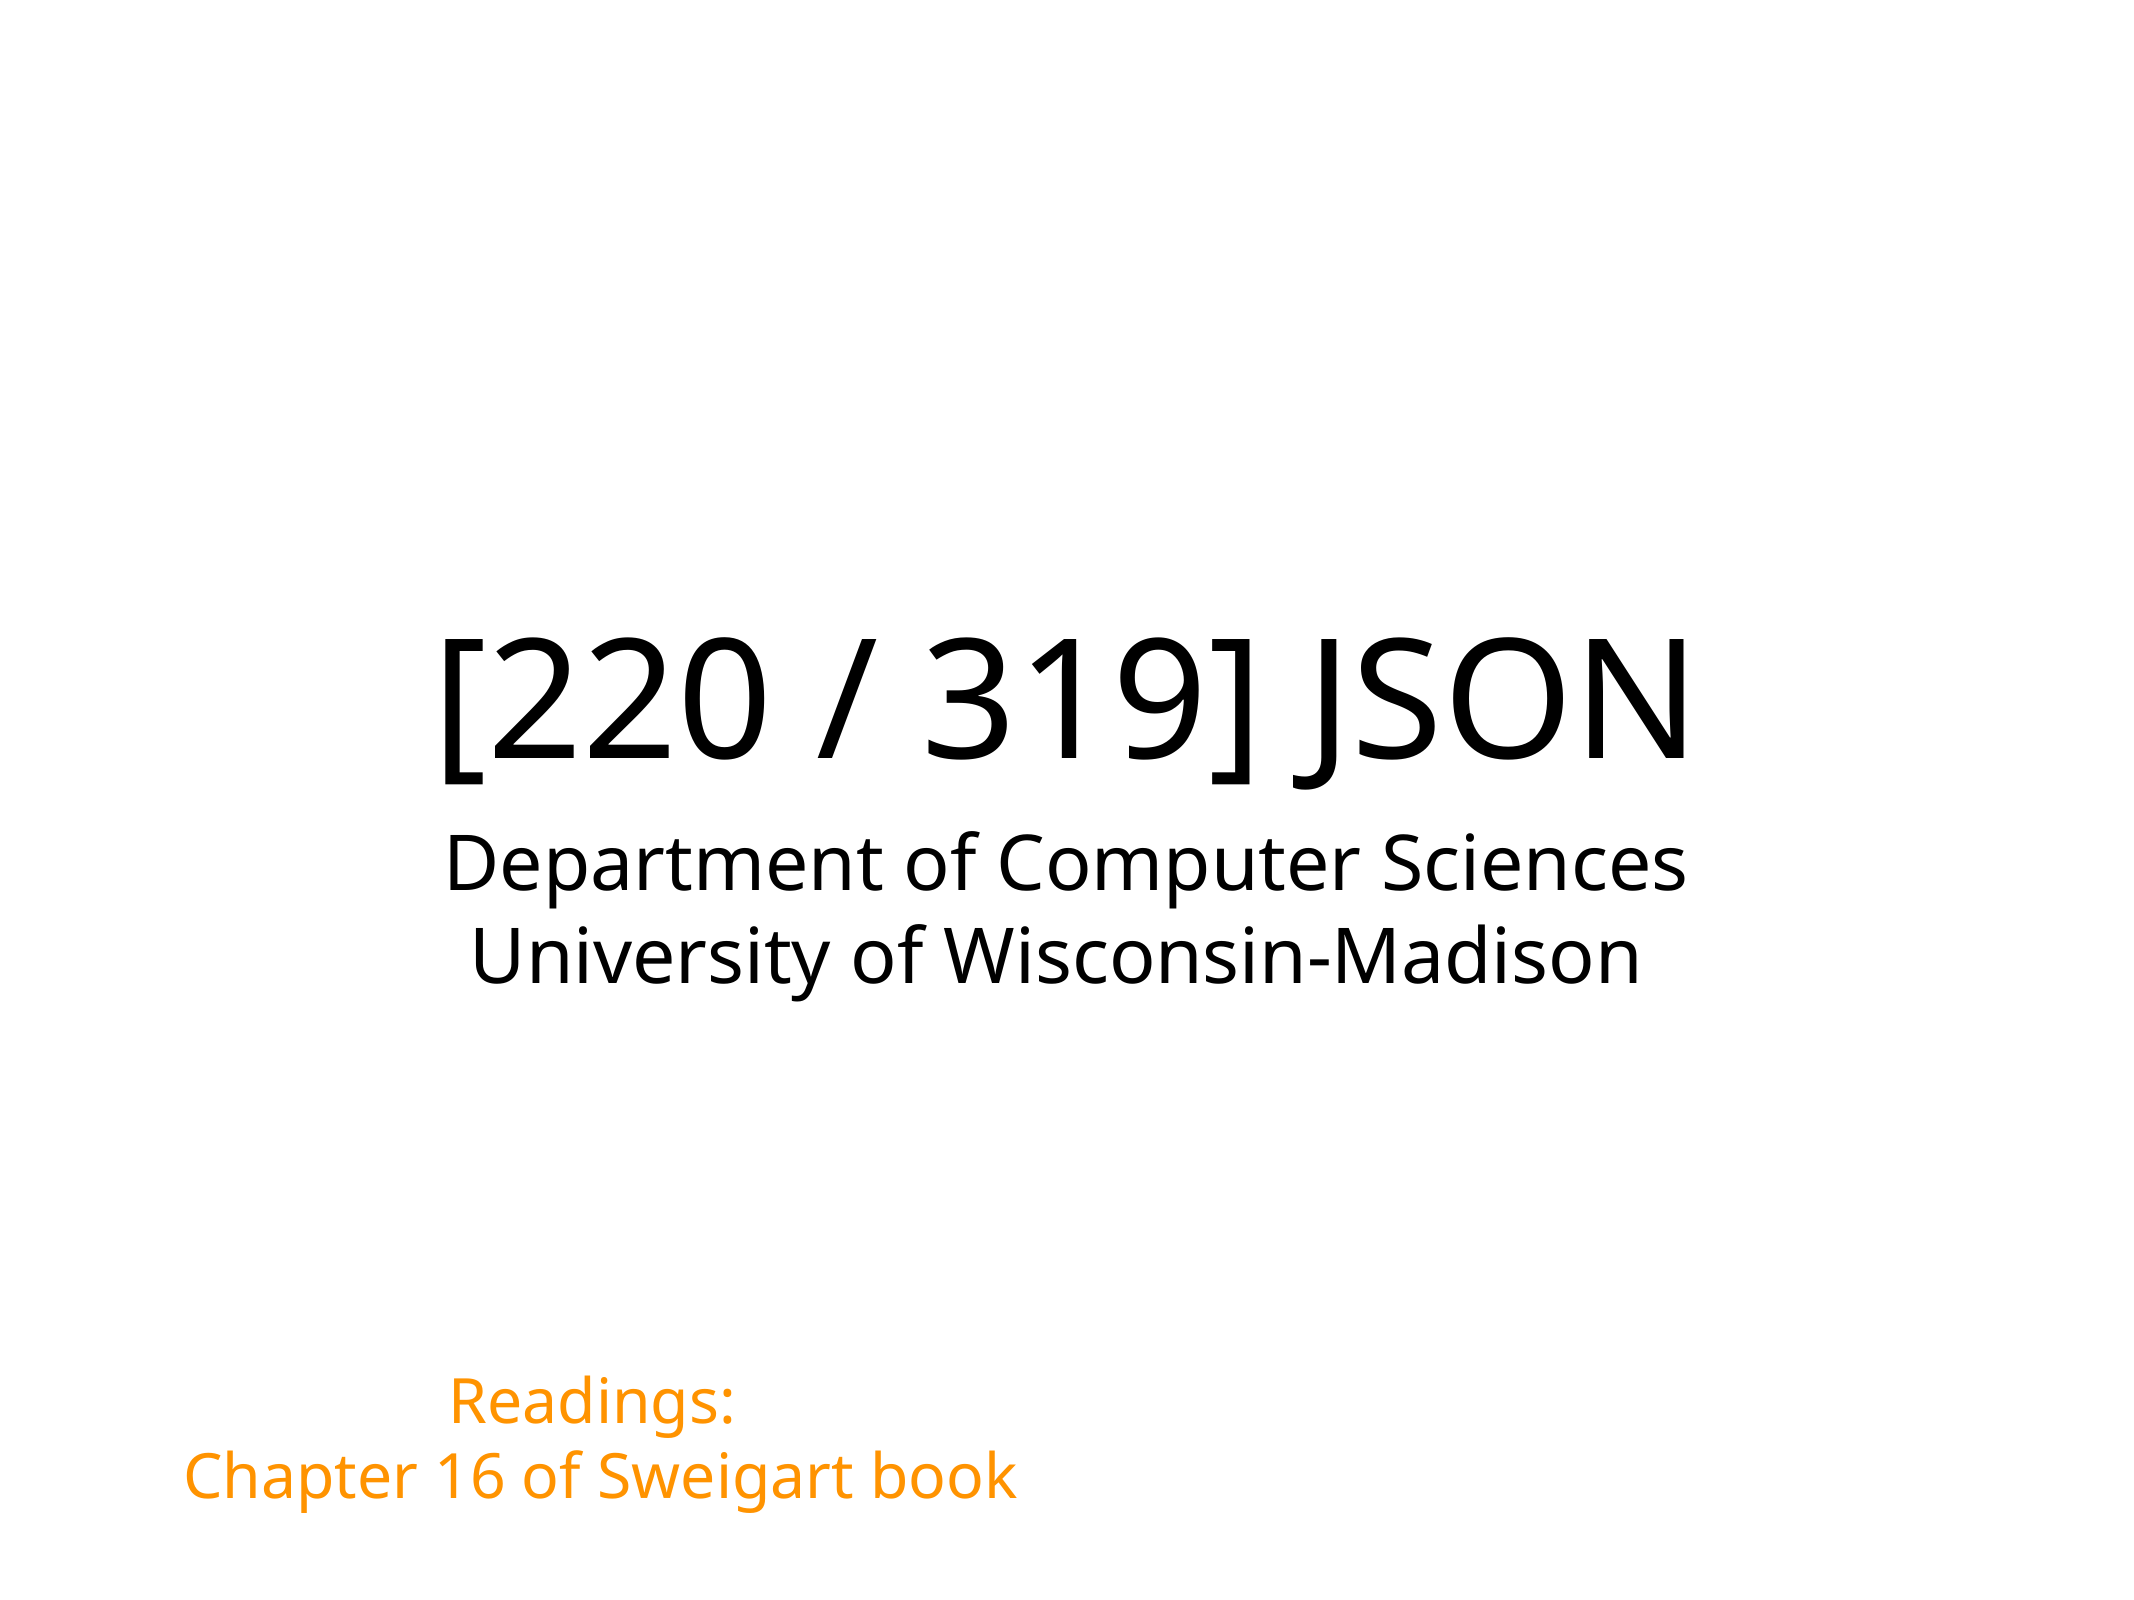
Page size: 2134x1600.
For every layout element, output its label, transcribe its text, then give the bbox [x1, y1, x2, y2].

text_box Department of Computer Sciences University of Wisconsin-Madison [208, 805, 1925, 991]
title [220 / 319] JSON [34, 257, 2100, 801]
text_box Readings: Chapter 16 of Sweigart book [174, 1352, 1027, 1519]
